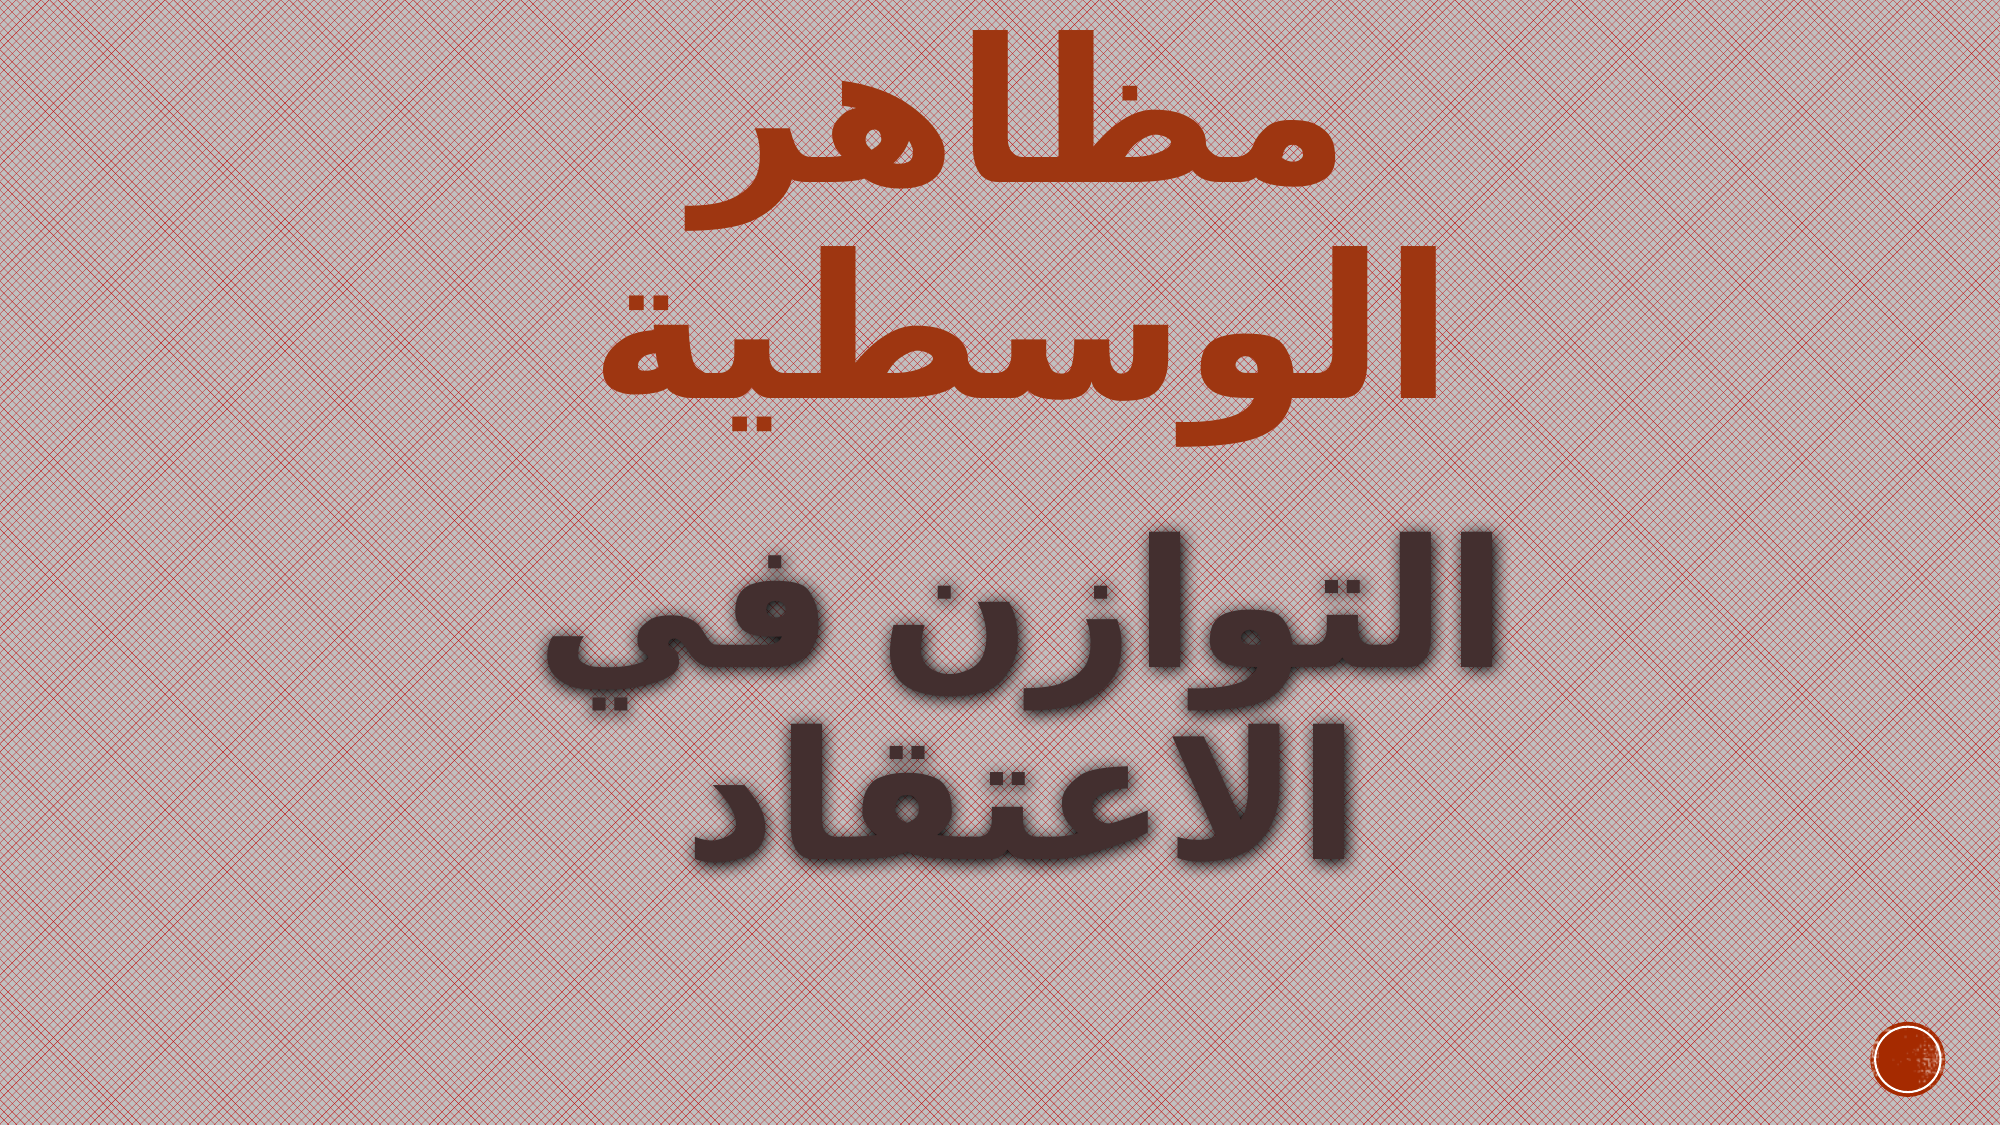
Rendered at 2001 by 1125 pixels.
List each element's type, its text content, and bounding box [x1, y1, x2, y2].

title مظاهر الوسطية [232, 44, 1813, 408]
list التوازن في الاعتقاد [199, 428, 1846, 913]
